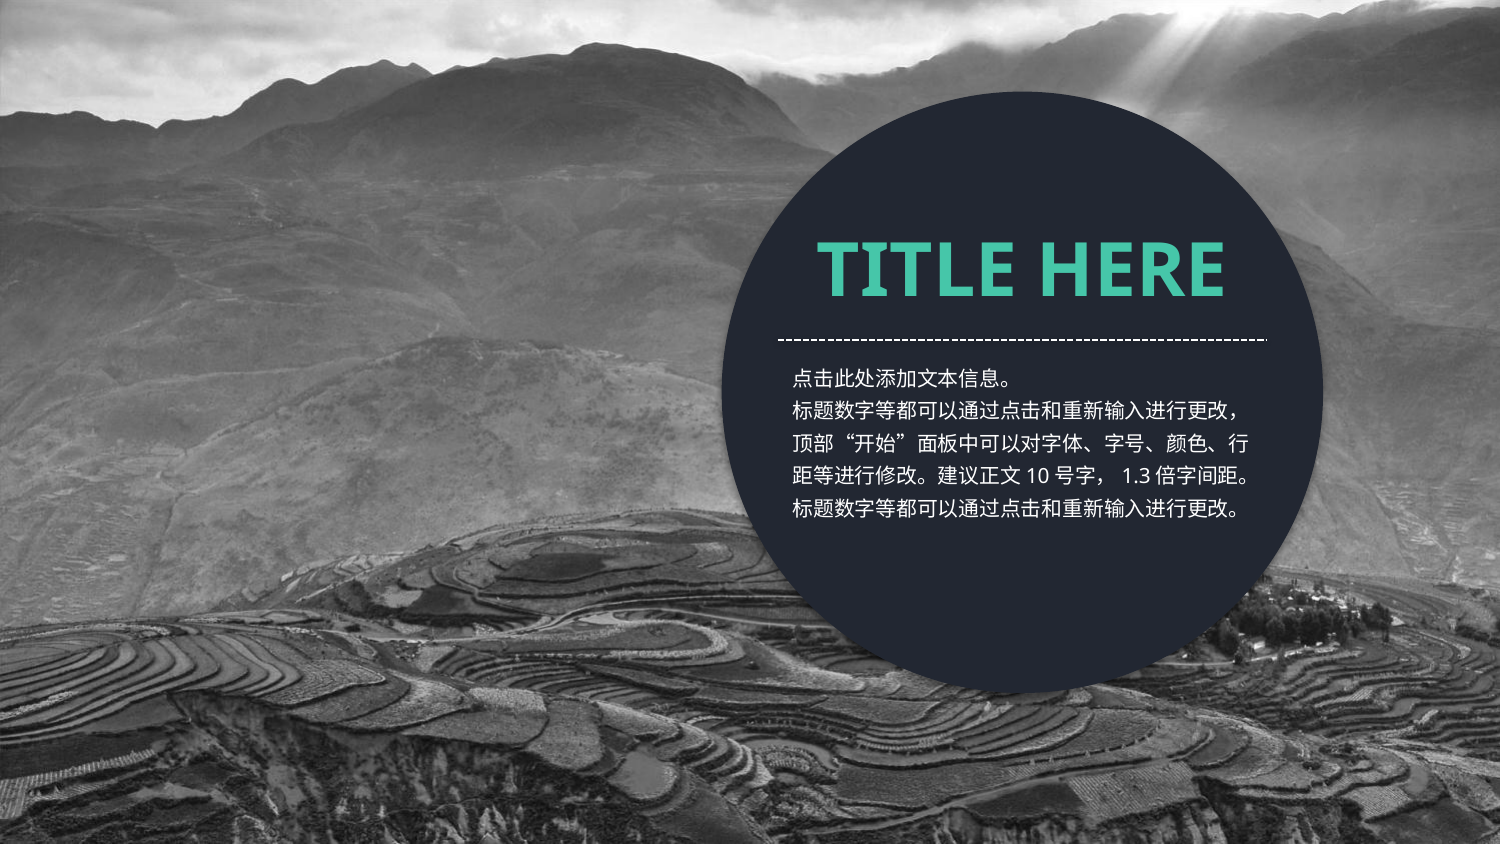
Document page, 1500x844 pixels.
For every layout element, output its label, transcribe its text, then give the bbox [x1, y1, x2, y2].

text_box 点击此处添加文本信息。 标题数字等都可以通过点击和重新输入进行更改，顶部“开始”面板中可以对字体、字号、颜色、行距等进行修改。建议正文10号字，1.3倍字间距。标题数字等都可以通过点击和重新输入进行更改。 [777, 350, 1267, 528]
text_box [720, 90, 1324, 694]
picture [0, 0, 1500, 844]
text_box TITLE HERE [802, 214, 1243, 320]
